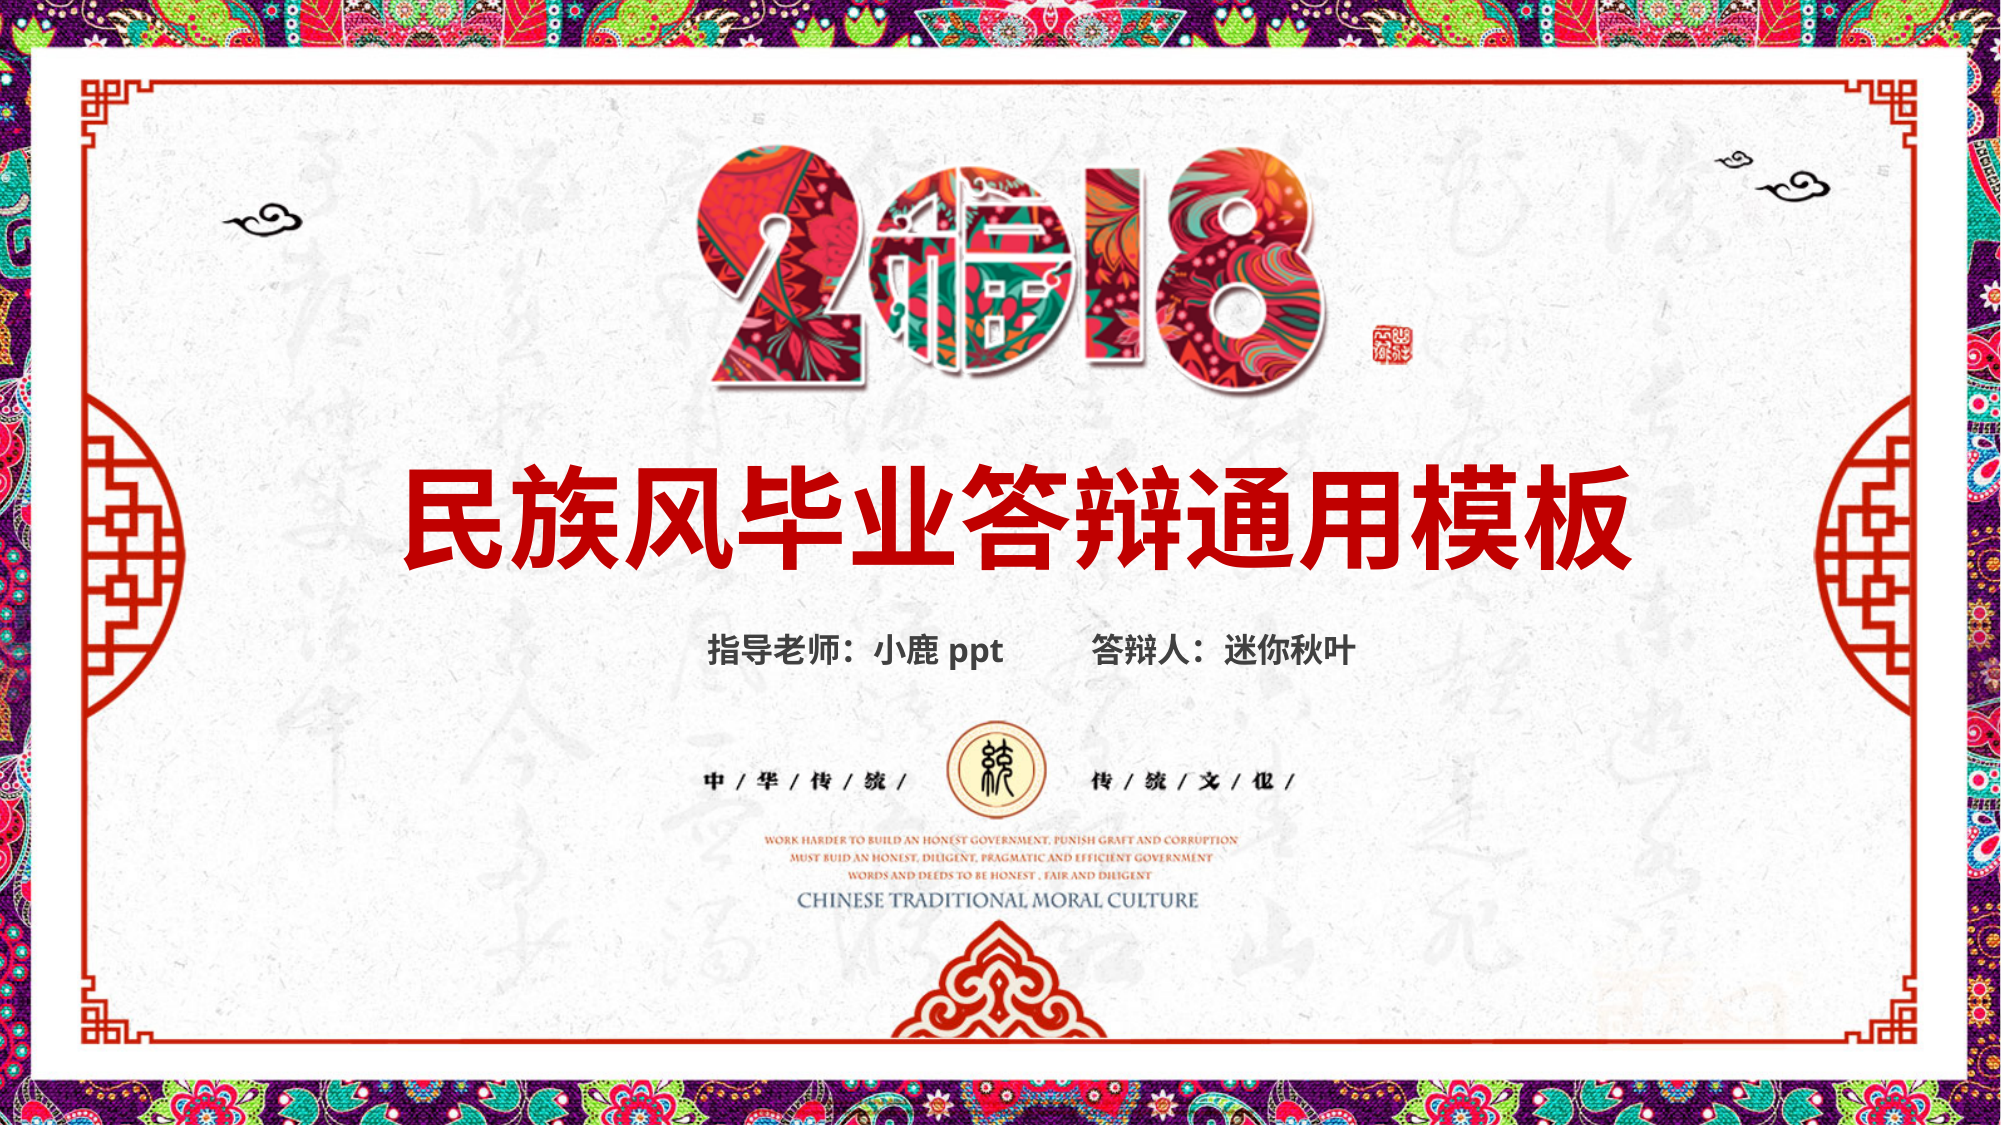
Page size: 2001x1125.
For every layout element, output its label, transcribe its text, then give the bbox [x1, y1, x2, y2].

text_box 指导老师：小鹿ppt 答辩人：迷你秋叶 [692, 621, 1373, 677]
text_box 民族风毕业答辩通用模板 [382, 440, 1650, 591]
picture [0, 0, 2001, 1125]
